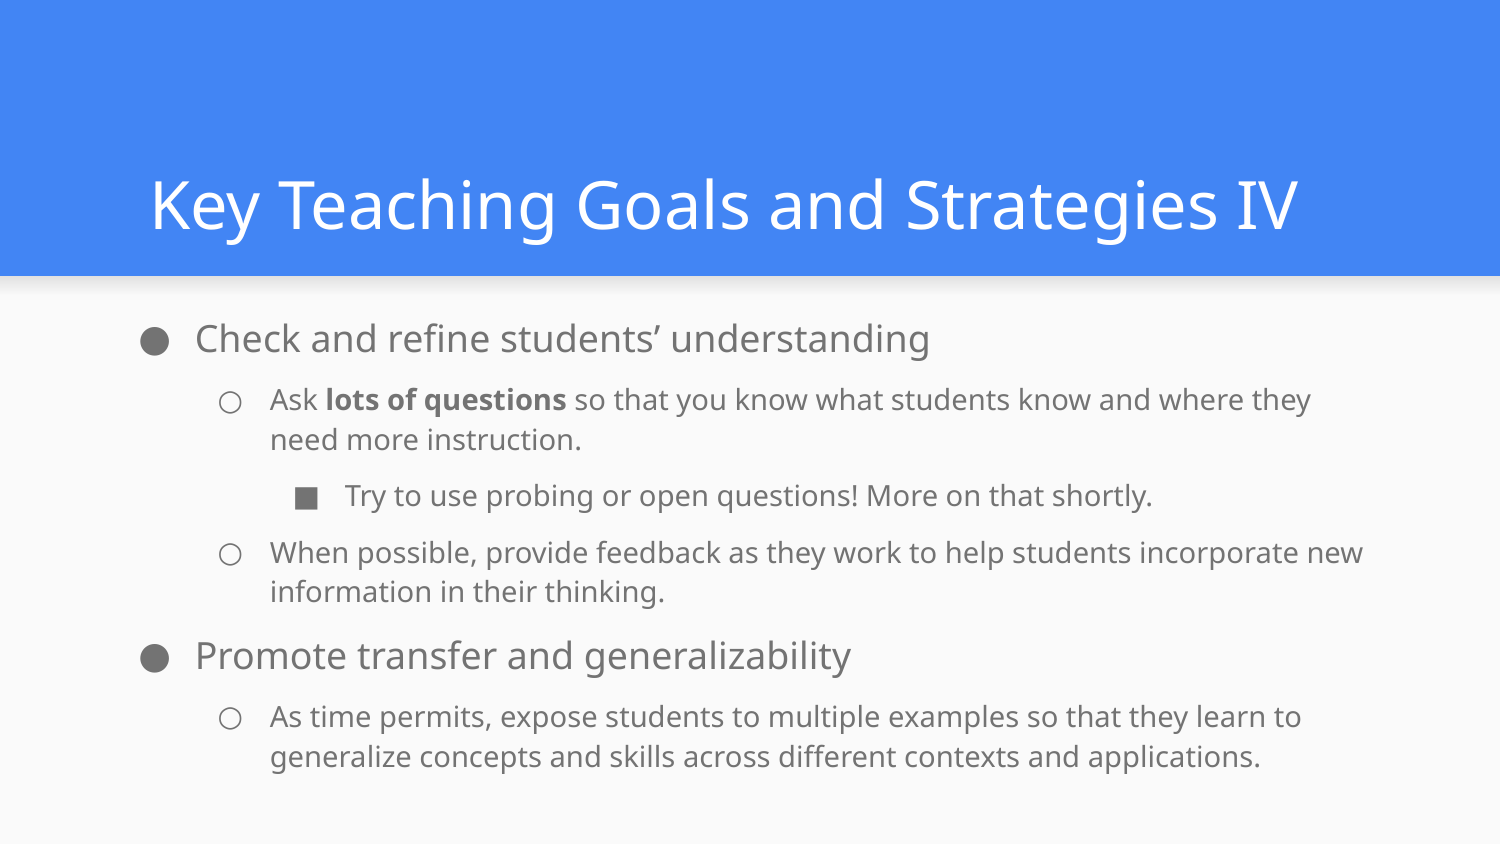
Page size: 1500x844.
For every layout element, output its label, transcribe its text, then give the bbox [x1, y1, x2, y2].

list Check and refine students’ understanding Ask lots of questions so that you know what students know and where they need more instruction. Try to use probing or open questions! More on that shortly. When possible, provide feedback as they work to help students incorporate new information in their thinking. Promote transfer and generalizability As time permits, expose students to multiple examples so that they learn to generalize concepts and skills across different contexts and applications. [104, 293, 1396, 808]
title Key Teaching Goals and Strategies IV [134, 101, 1366, 258]
